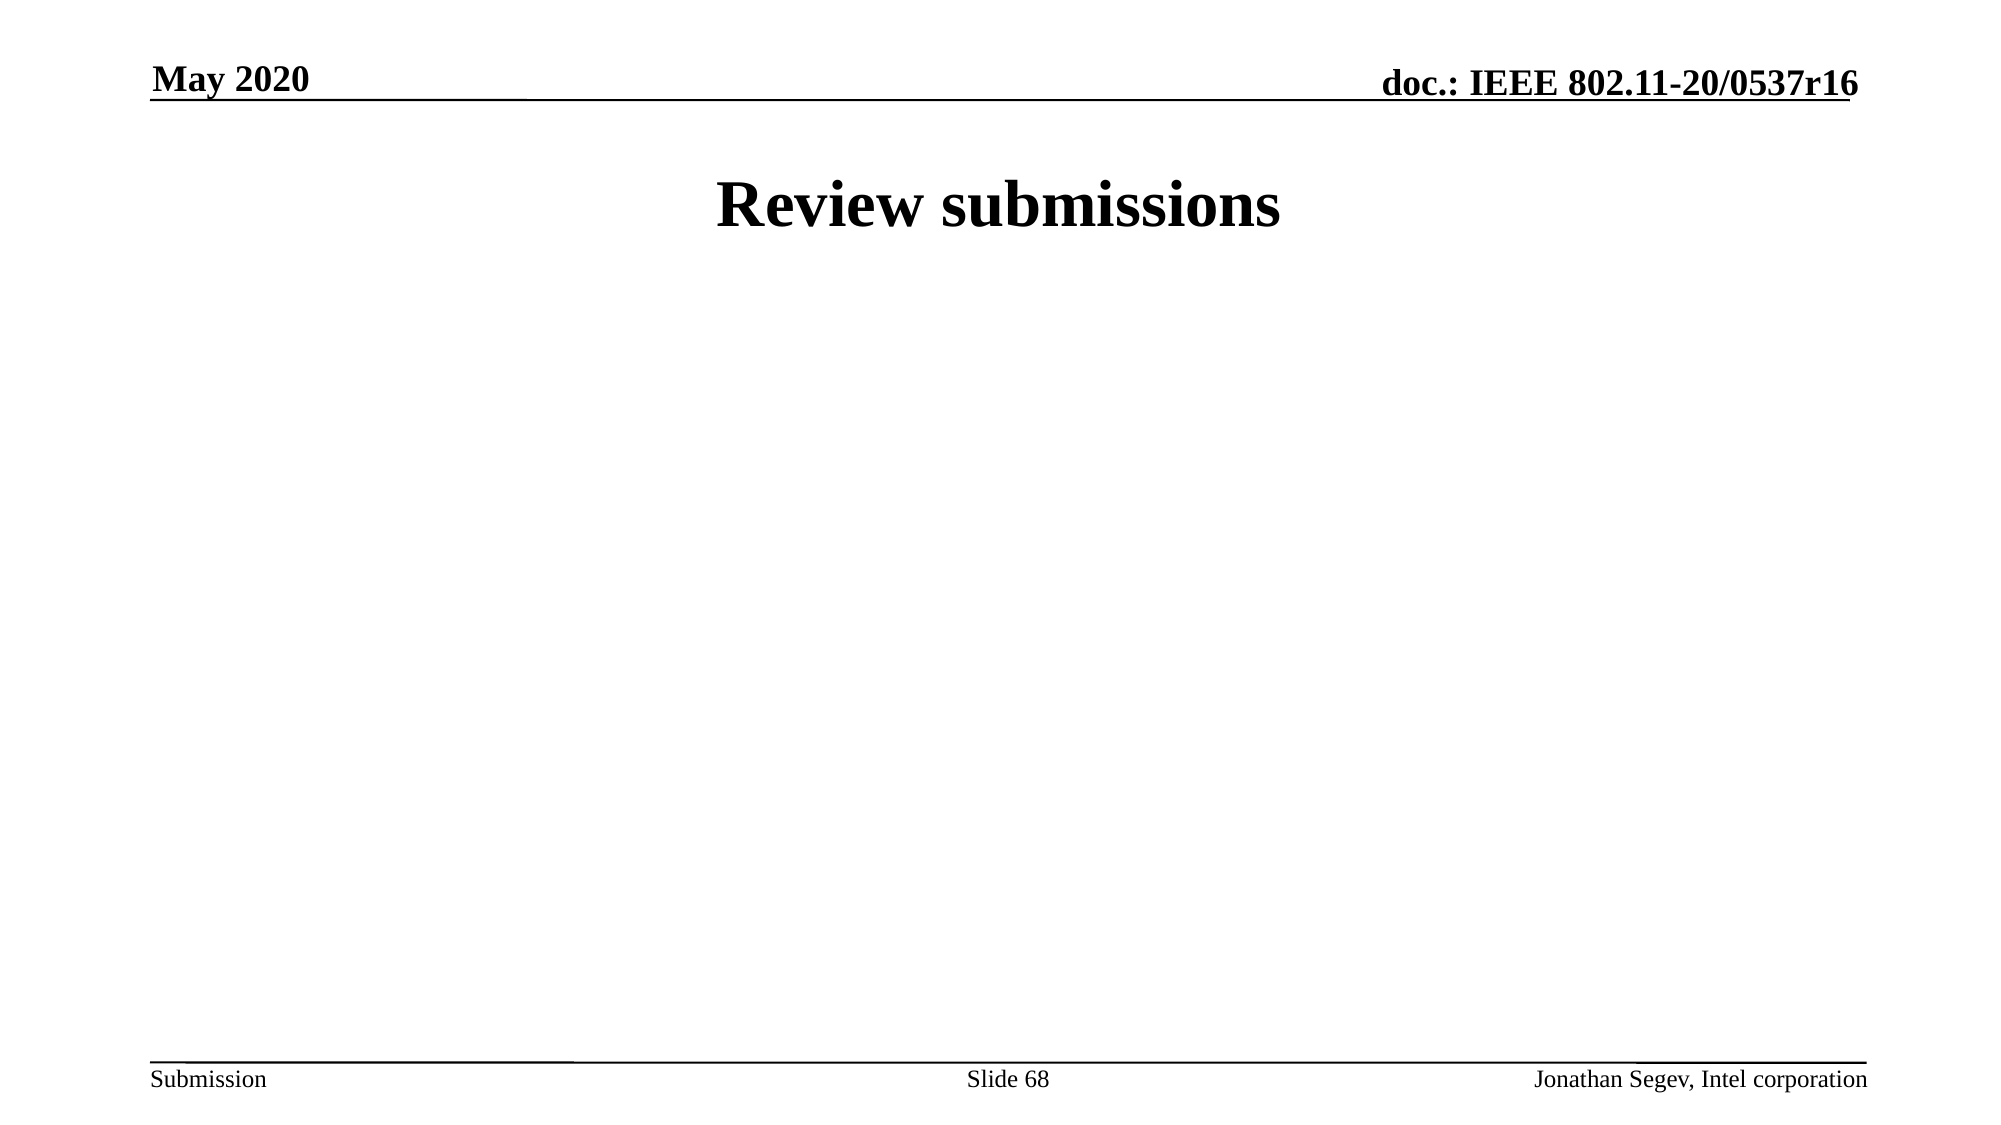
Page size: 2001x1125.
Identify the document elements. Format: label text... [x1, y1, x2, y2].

slide_number Slide 68 [950, 1061, 1067, 1123]
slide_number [152, 54, 563, 100]
footer Jonathan Segev, Intel corporation [1171, 1061, 1869, 1093]
title Review submissions [149, 112, 1850, 288]
